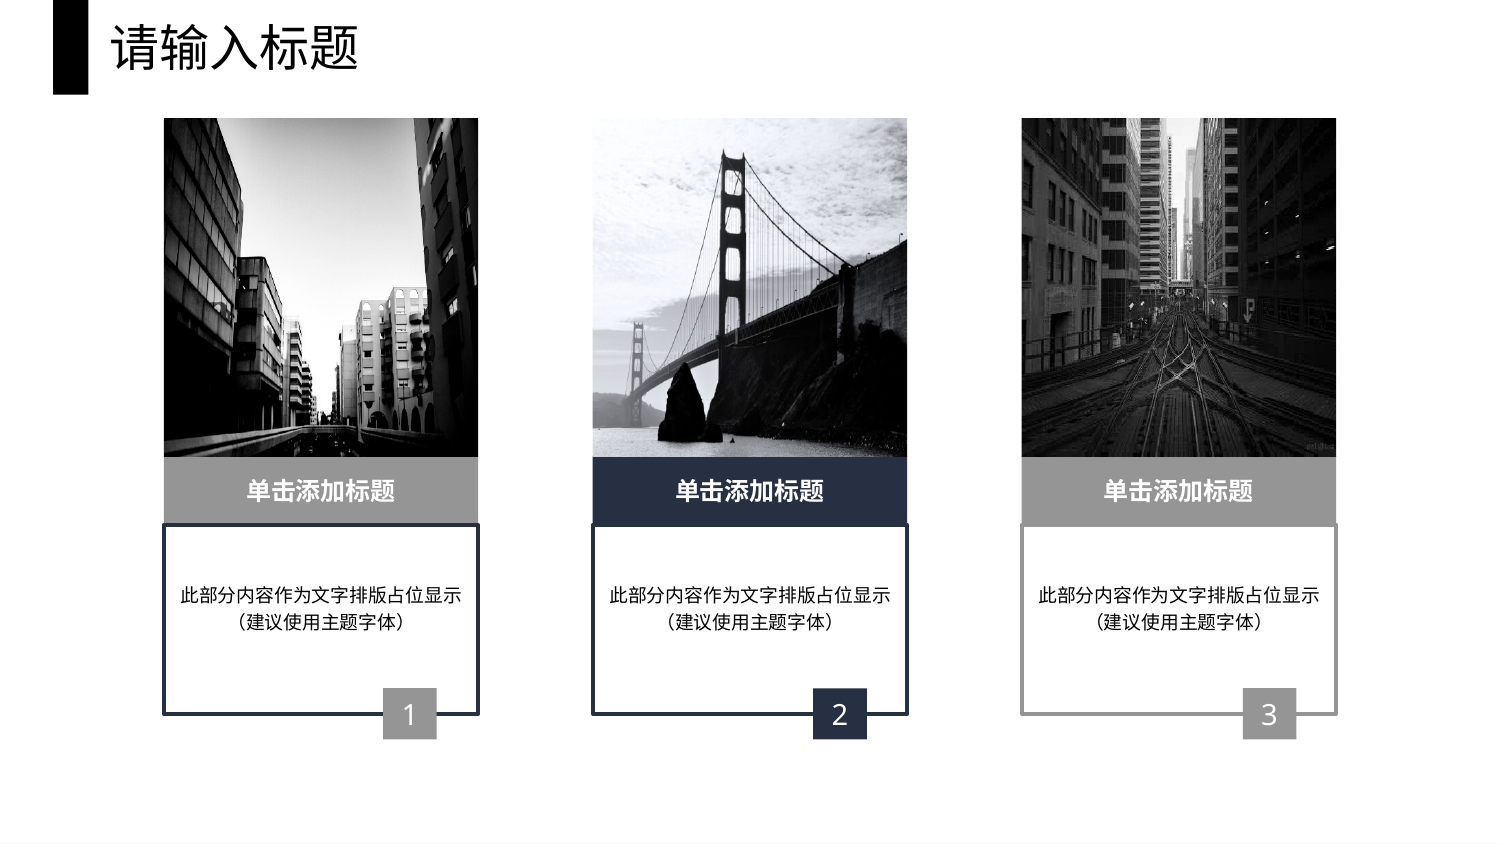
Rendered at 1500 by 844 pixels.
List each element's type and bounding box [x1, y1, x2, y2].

text_box [1021, 118, 1337, 740]
text_box [52, 0, 396, 95]
text_box [592, 118, 908, 740]
text_box [163, 118, 479, 740]
